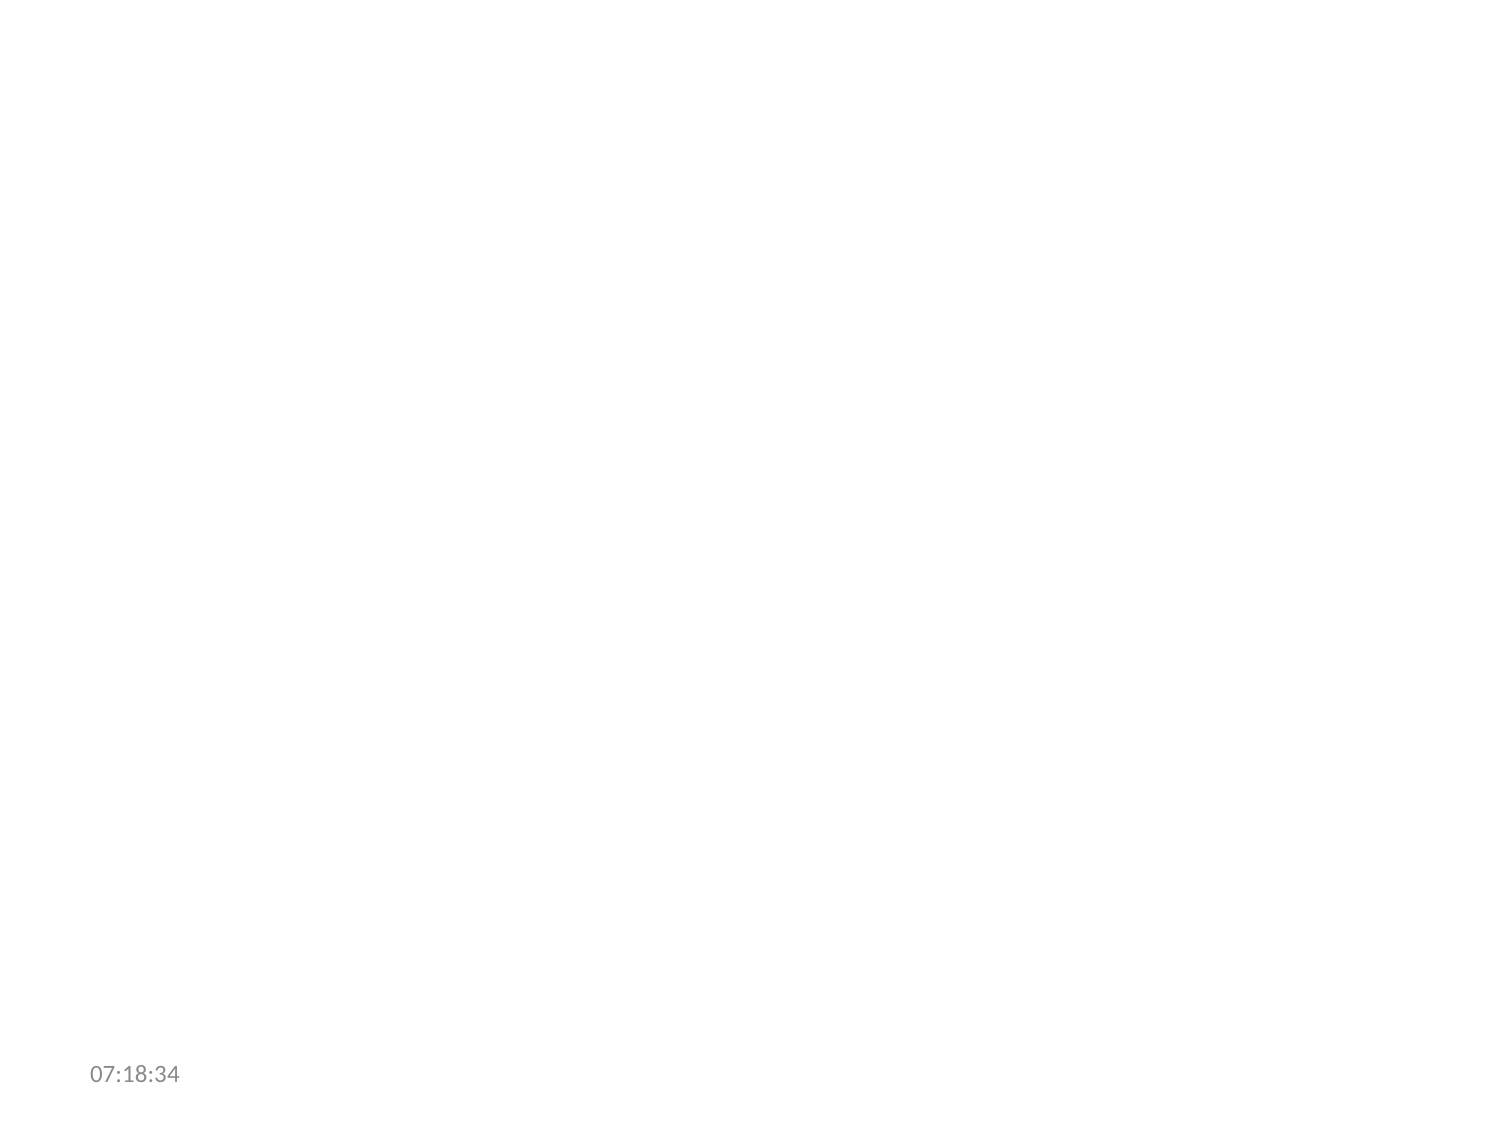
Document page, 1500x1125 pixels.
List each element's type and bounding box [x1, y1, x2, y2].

slide_number [75, 1042, 425, 1103]
